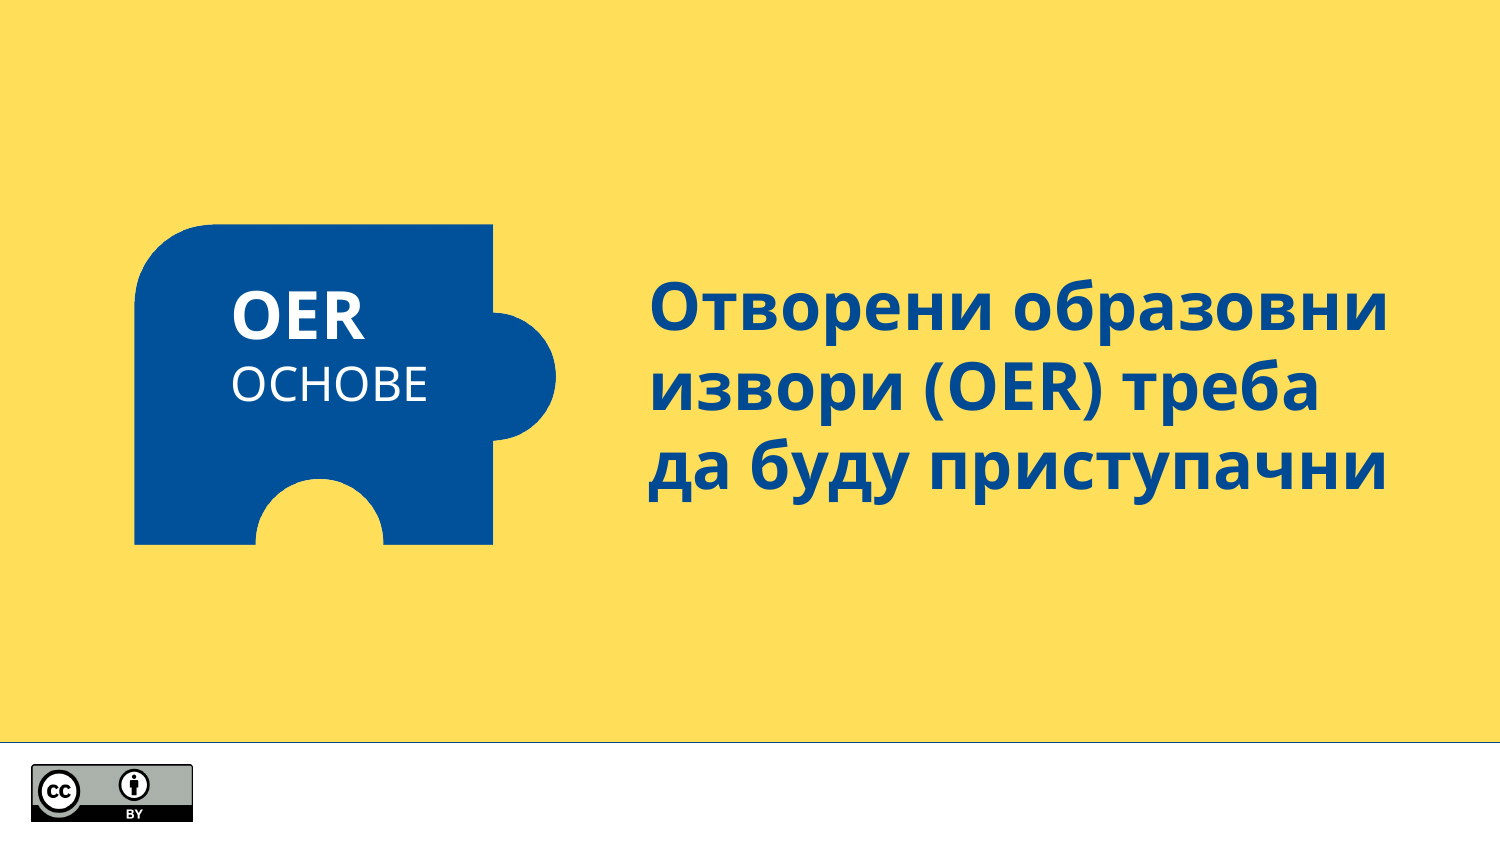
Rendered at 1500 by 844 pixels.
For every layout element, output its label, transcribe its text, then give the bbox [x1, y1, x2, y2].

text_box OER ОСНОВЕ [560, 258, 859, 426]
picture [133, 224, 556, 545]
text_box [0, 750, 1500, 844]
text_box Отворени образовни извори (OER) треба да буду приступачни [633, 248, 1421, 519]
picture [31, 764, 193, 822]
